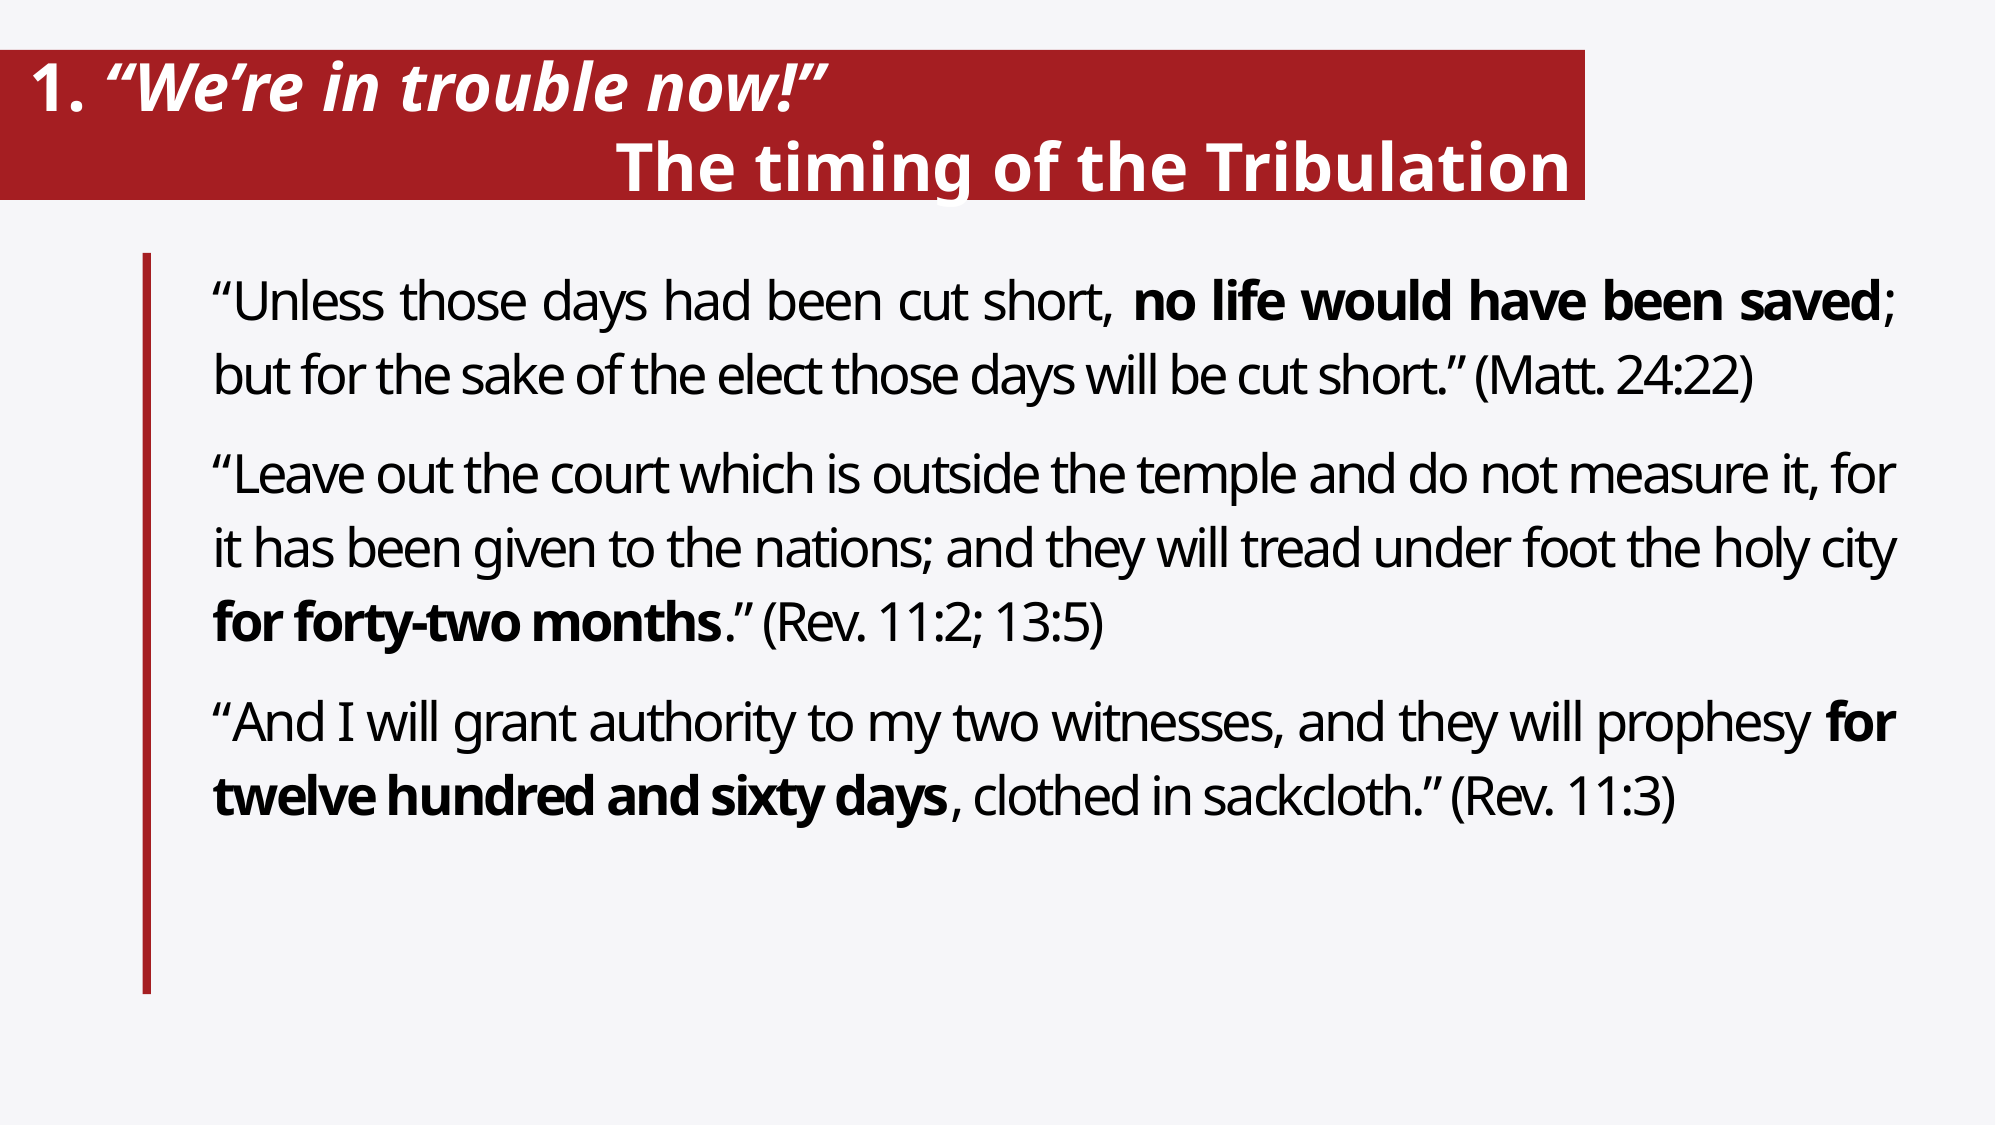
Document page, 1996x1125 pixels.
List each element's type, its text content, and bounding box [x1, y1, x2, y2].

title 1. “We’re in trouble now!” The timing of the Tribulation [14, 62, 1810, 188]
subtitle “Unless those days had been cut short, no life would have been saved; but for the sake of the elect those days will be cut short.” (Matt. 24:22) “Leave out the court which is outside the temple and do not measure it, for it has been given to the nations; and they will tread under foot the holy city for forty-two months.” (Rev. 11:2; 13:5) “And I will grant authority to my two witnesses, and they will prophesy for twelve hundred and sixty days, clothed in sackcloth.” (Rev. 11:3) [197, 249, 1910, 1000]
